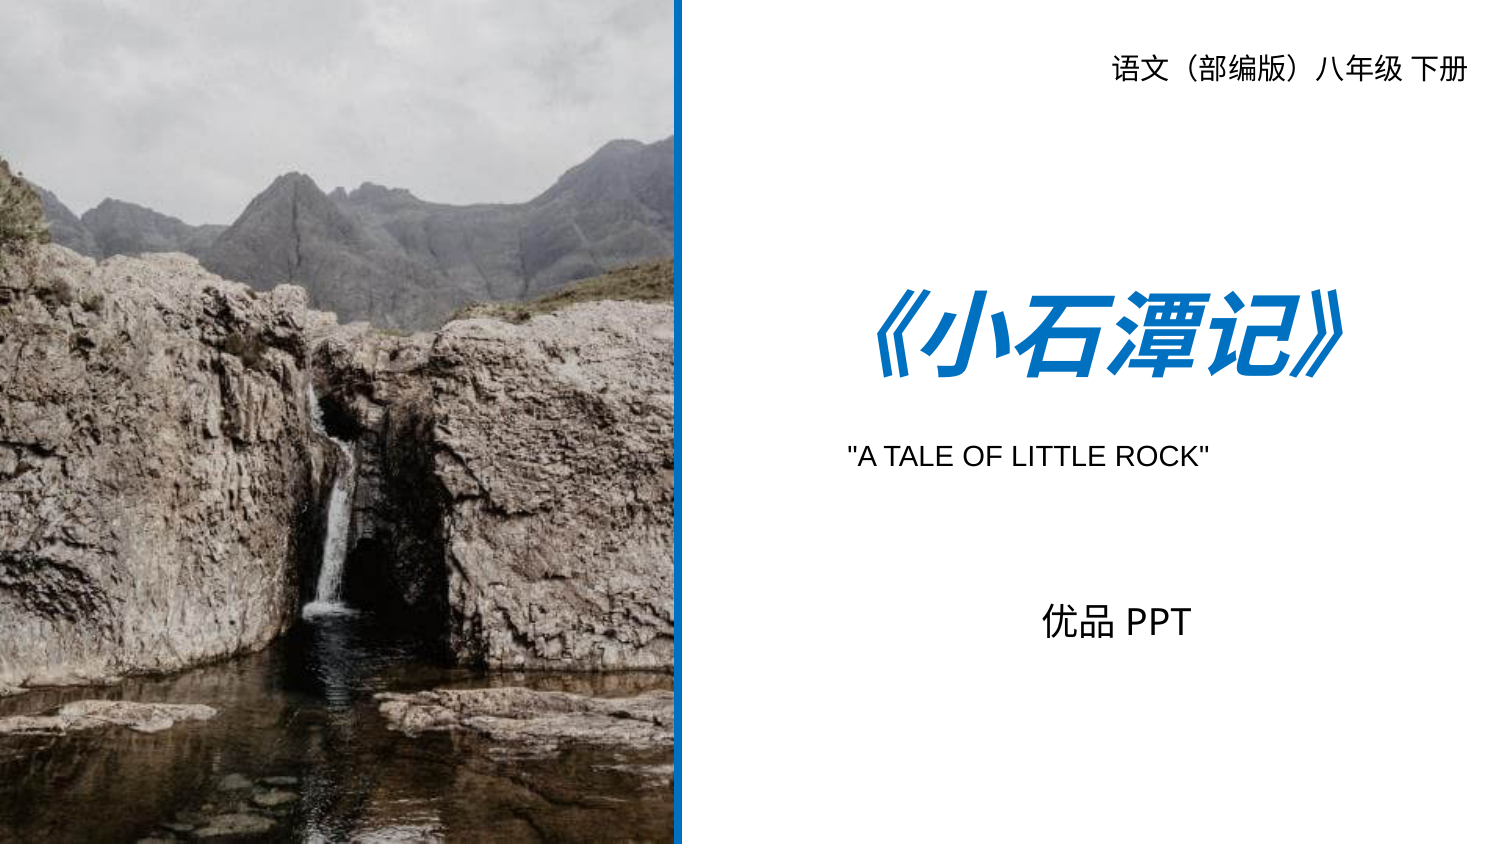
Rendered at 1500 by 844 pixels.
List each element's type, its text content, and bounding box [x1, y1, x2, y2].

text_box 优品PPT [987, 587, 1245, 649]
text_box [675, 0, 682, 844]
text_box "A TALE OF LITTLE ROCK" [836, 431, 1350, 479]
text_box 语文（部编版）八年级 下册 [1091, 44, 1480, 91]
picture [0, 0, 675, 844]
text_box 《小石潭记》 [808, 269, 1394, 394]
